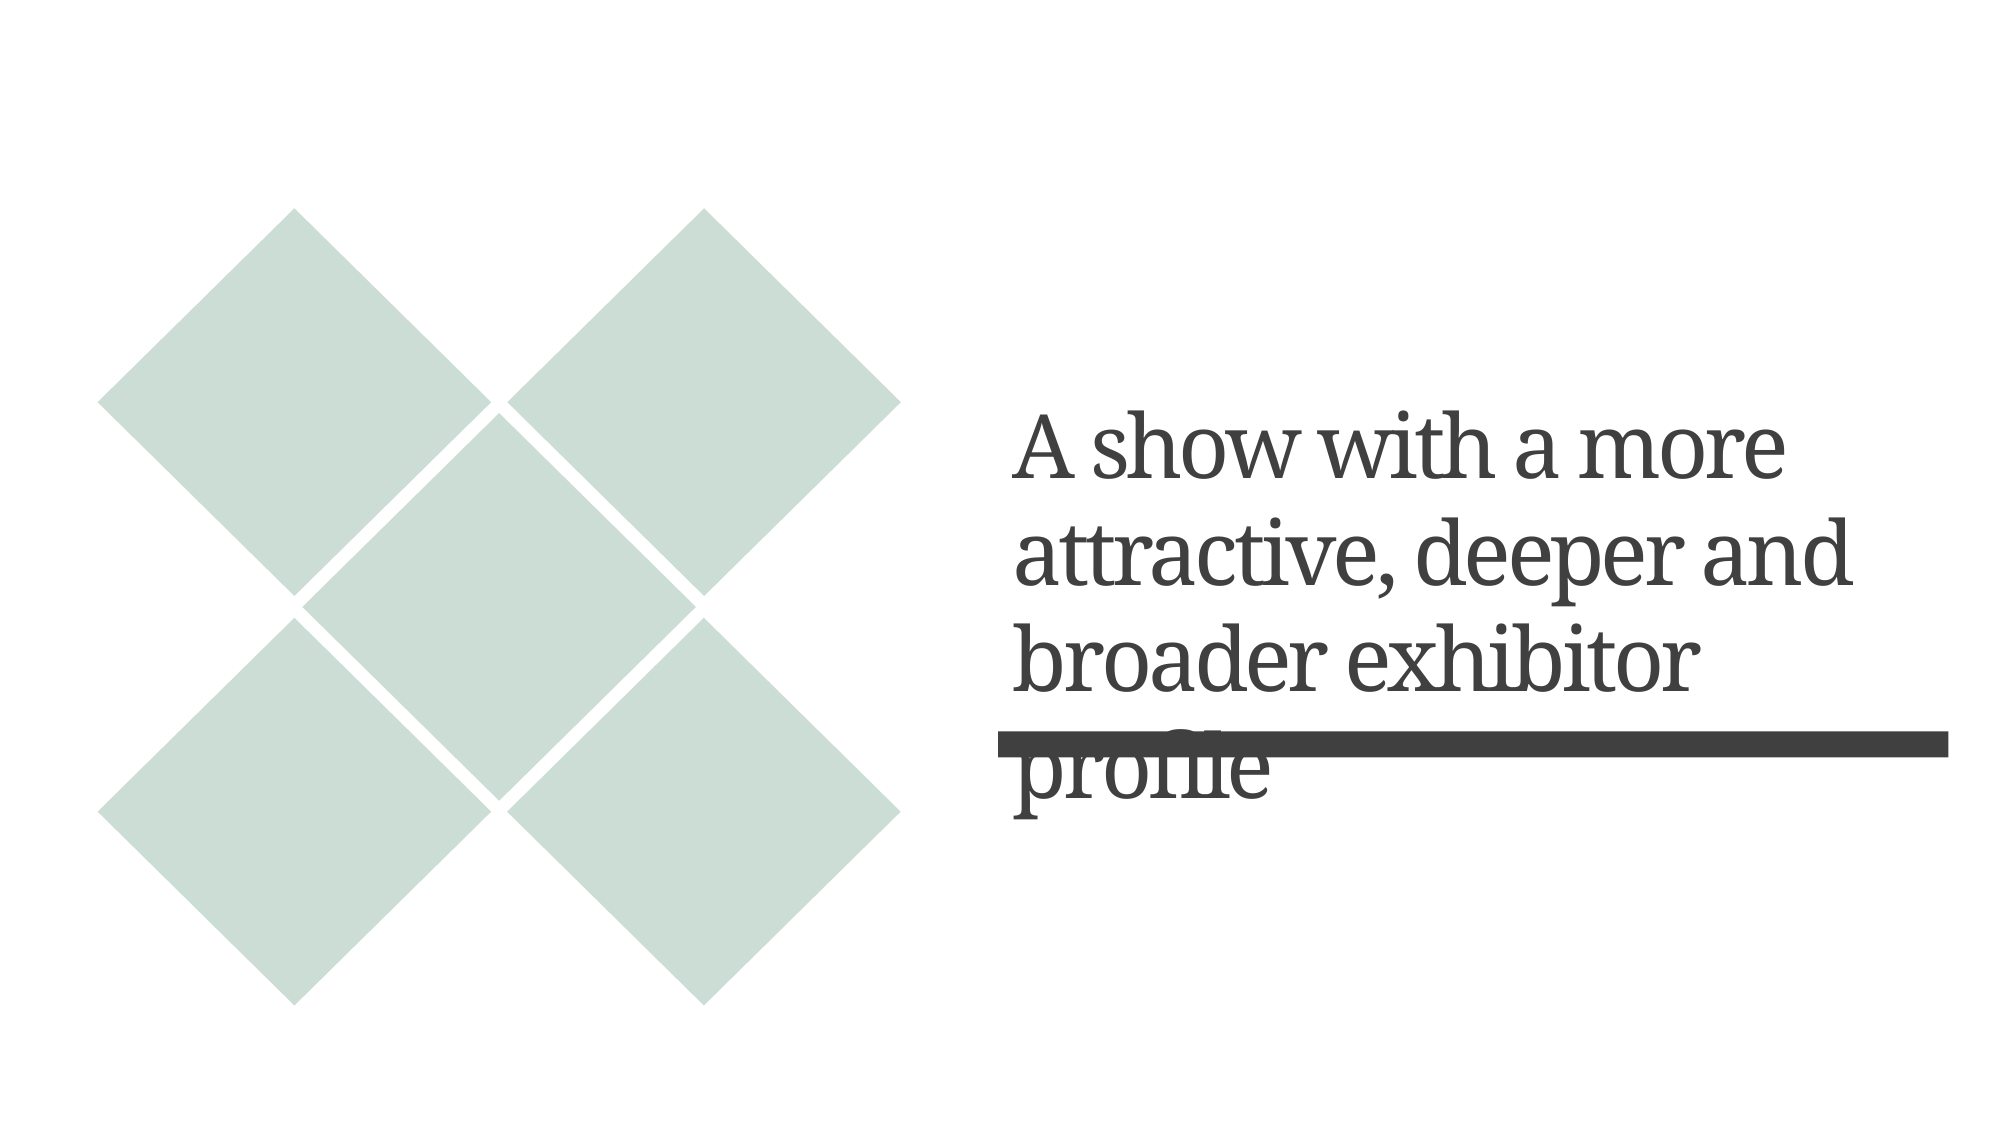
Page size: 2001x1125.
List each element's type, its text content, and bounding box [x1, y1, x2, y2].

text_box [97, 208, 492, 597]
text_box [506, 617, 901, 1006]
text_box A show with a more attractive, deeper and broader exhibitor profile [998, 382, 1949, 730]
text_box [997, 730, 1949, 758]
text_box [507, 208, 902, 597]
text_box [302, 412, 697, 801]
text_box A show with a more attractive, deeper and broader exhibitor profile [998, 758, 1949, 824]
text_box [97, 617, 492, 1006]
